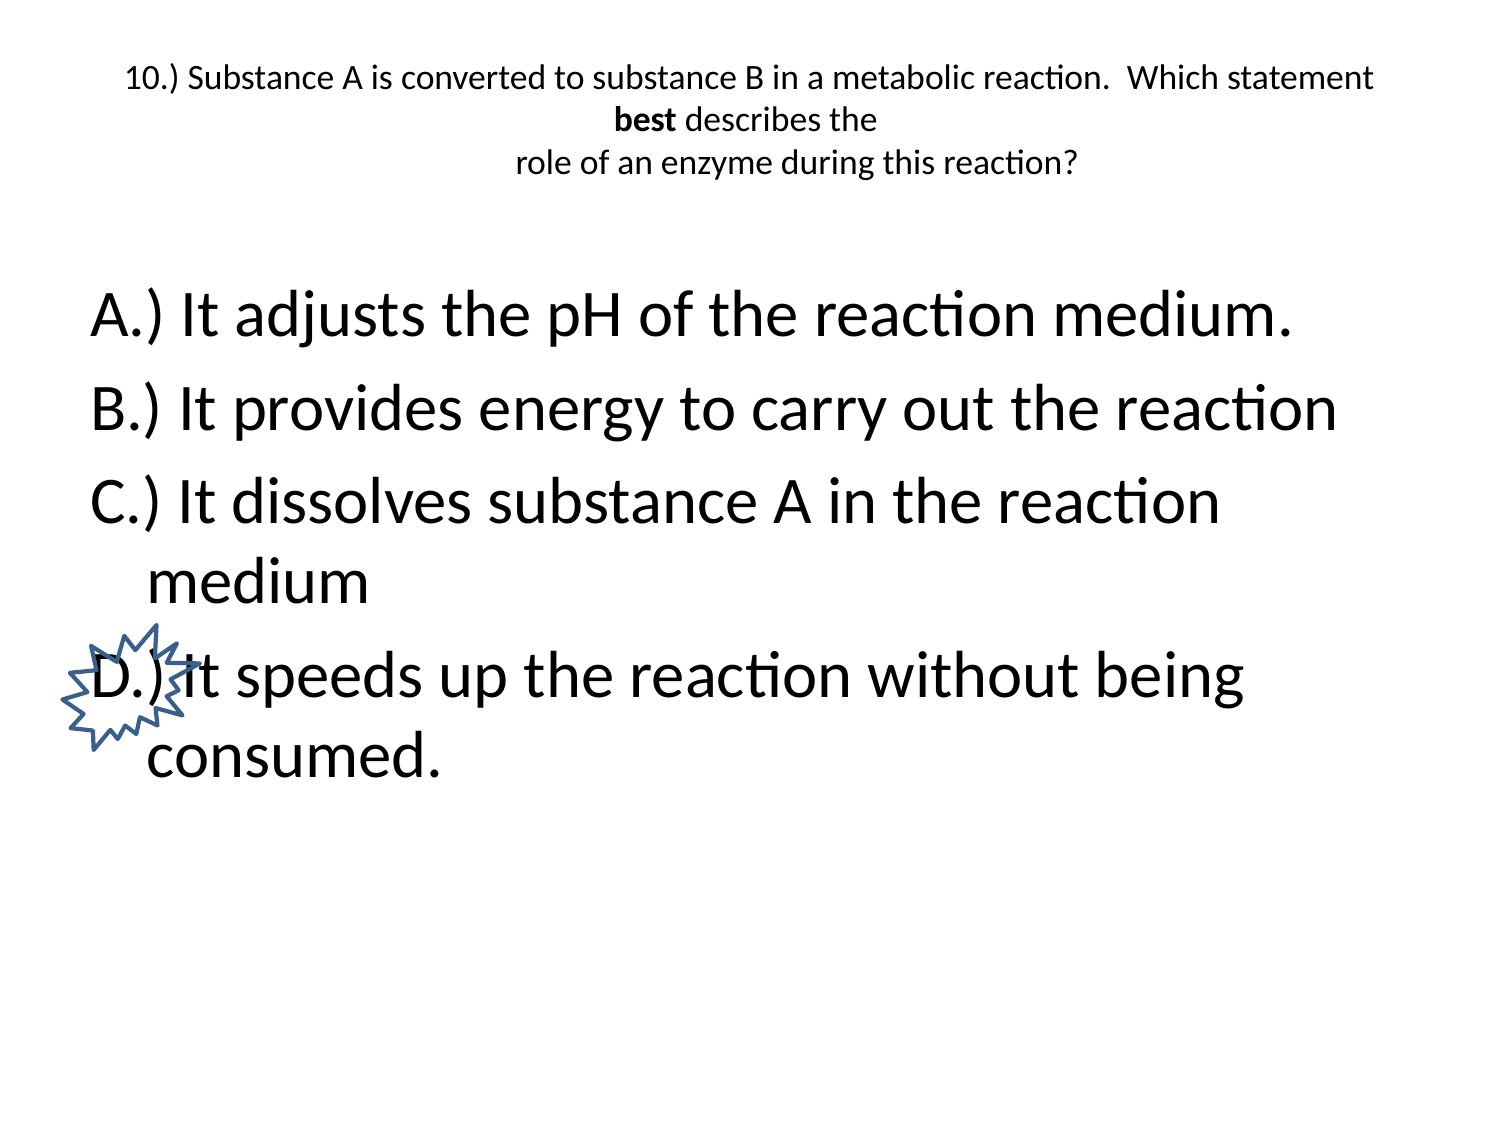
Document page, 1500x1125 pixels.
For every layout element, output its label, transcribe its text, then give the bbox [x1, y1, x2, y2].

title 10.) Substance A is converted to substance B in a metabolic reaction. Which statement best describes the role of an enzyme during this reaction? [75, 45, 1425, 233]
text_box [60, 623, 202, 752]
list A.) It adjusts the pH of the reaction medium. B.) It provides energy to carry out the reaction C.) It dissolves substance A in the reaction medium D.) It speeds up the reaction without being consumed. [75, 262, 1425, 1005]
